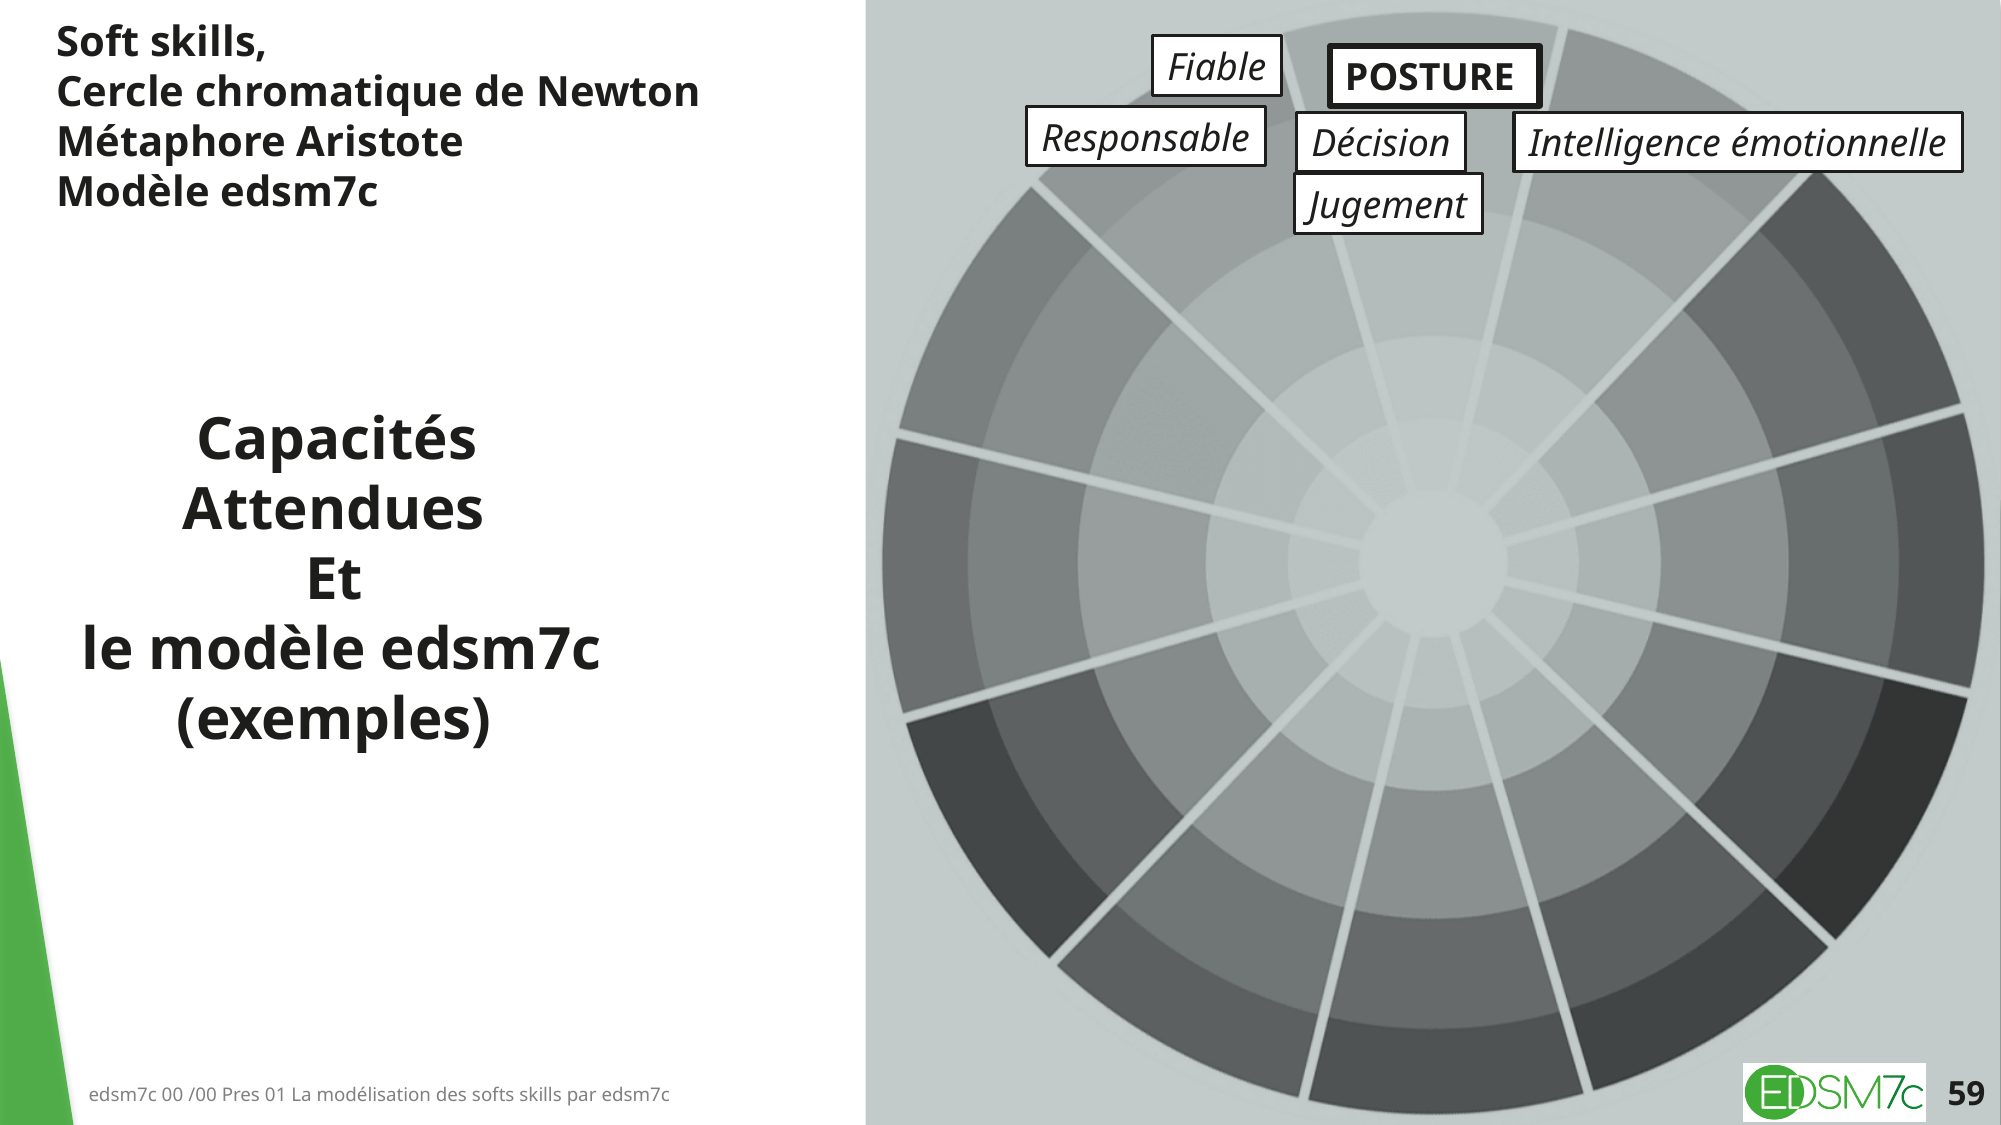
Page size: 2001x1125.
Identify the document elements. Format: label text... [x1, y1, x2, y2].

text_box Capacités Attendues Et le modèle edsm7c (exemples) [66, 394, 617, 759]
text_box Soft skills, Cercle chromatique de Newton Métaphore Aristote Modèle edsm7c [41, 7, 717, 223]
footer edsm7c 00 /00 Pres 01 La modélisation des softs skills par edsm7c [73, 1065, 859, 1125]
picture [864, 0, 2000, 1125]
